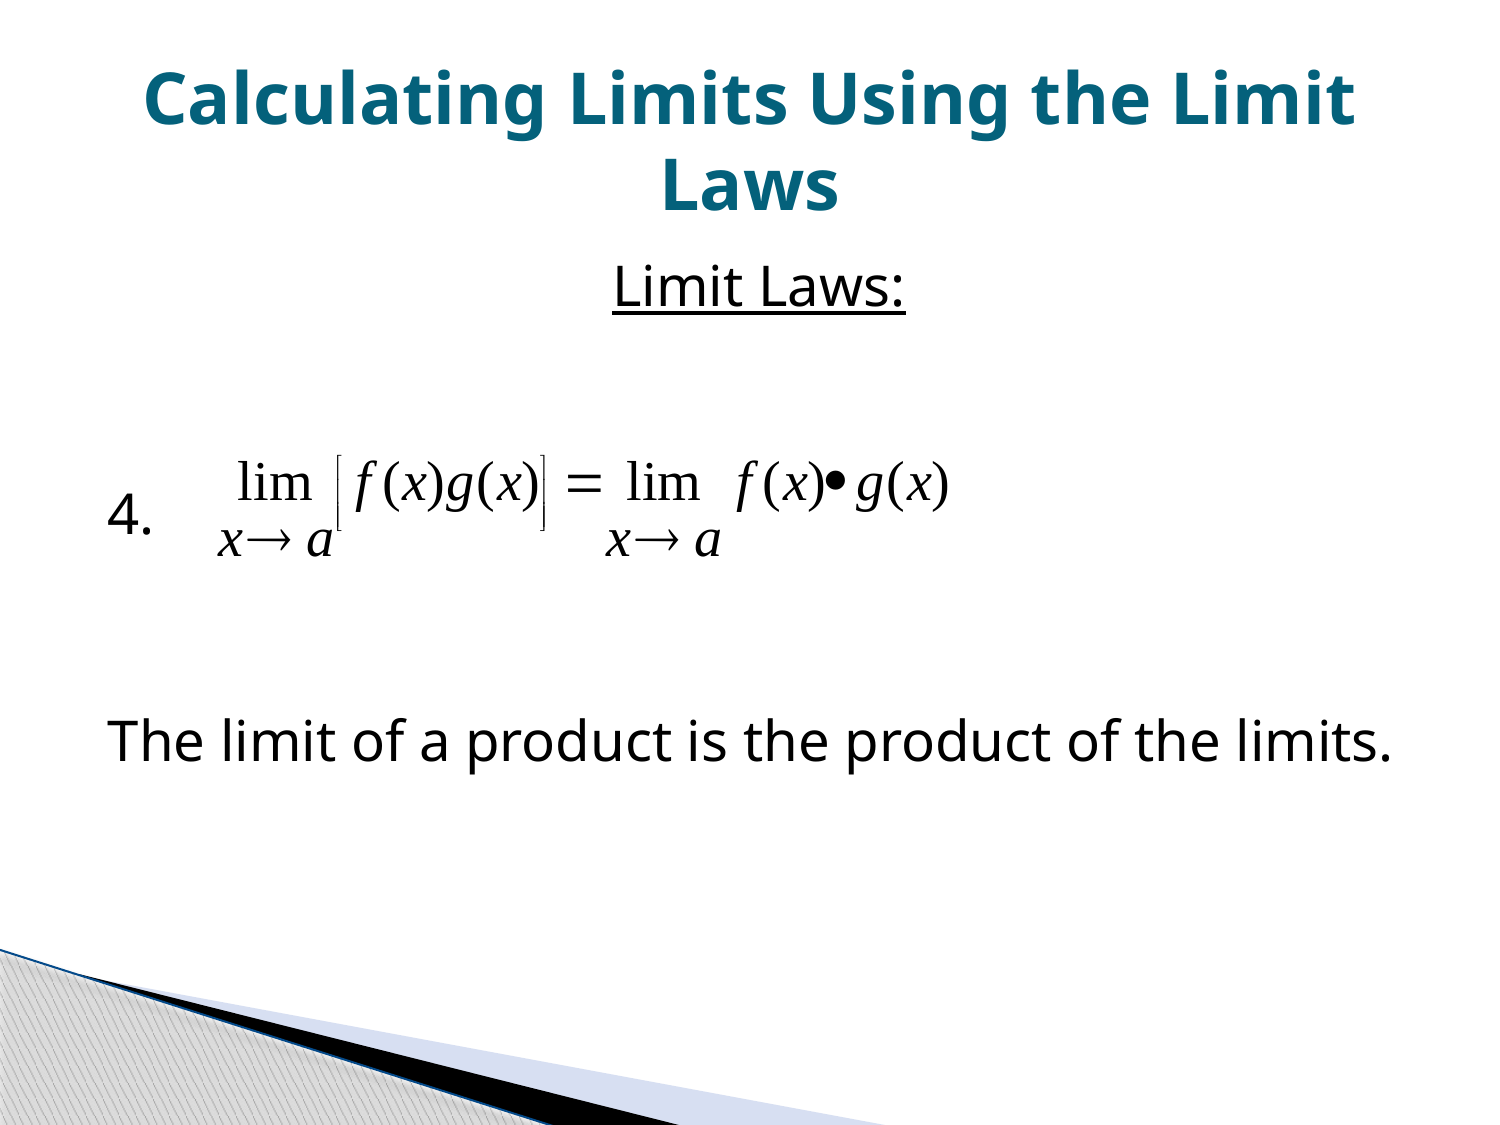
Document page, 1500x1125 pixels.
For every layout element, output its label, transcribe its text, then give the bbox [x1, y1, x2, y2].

title Calculating Limits Using the Limit Laws [75, 45, 1425, 233]
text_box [212, 449, 953, 563]
list Limit Laws: 4. The limit of a product is the product of the limits. [75, 243, 1425, 986]
